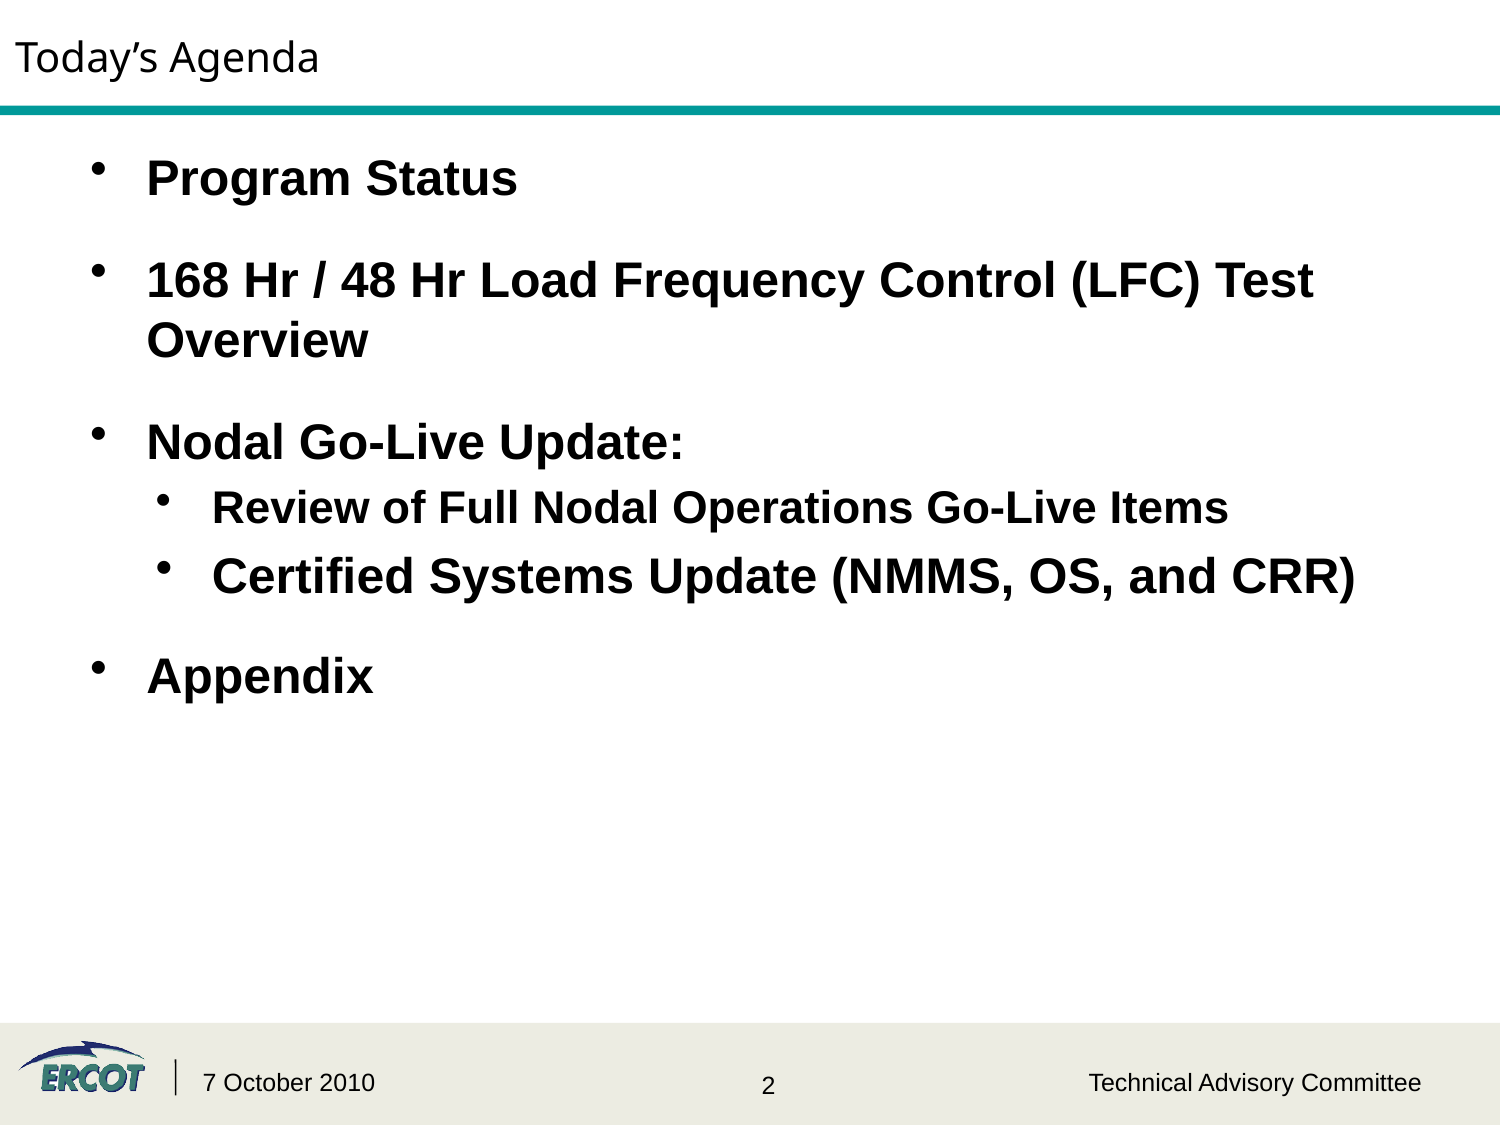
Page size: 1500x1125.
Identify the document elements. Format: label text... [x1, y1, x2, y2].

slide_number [187, 1059, 538, 1125]
footer Technical Advisory Committee [1012, 1059, 1438, 1125]
picture [10, 1031, 151, 1111]
list Program Status 168 Hr / 48 Hr Load Frequency Control (LFC) Test Overview Nodal Go-Live Update: Review of Full Nodal Operations Go-Live Items Certified Systems Update (NMMS, OS, and CRR) Appendix [74, 137, 1451, 1063]
title Today’s Agenda [0, 0, 1451, 113]
